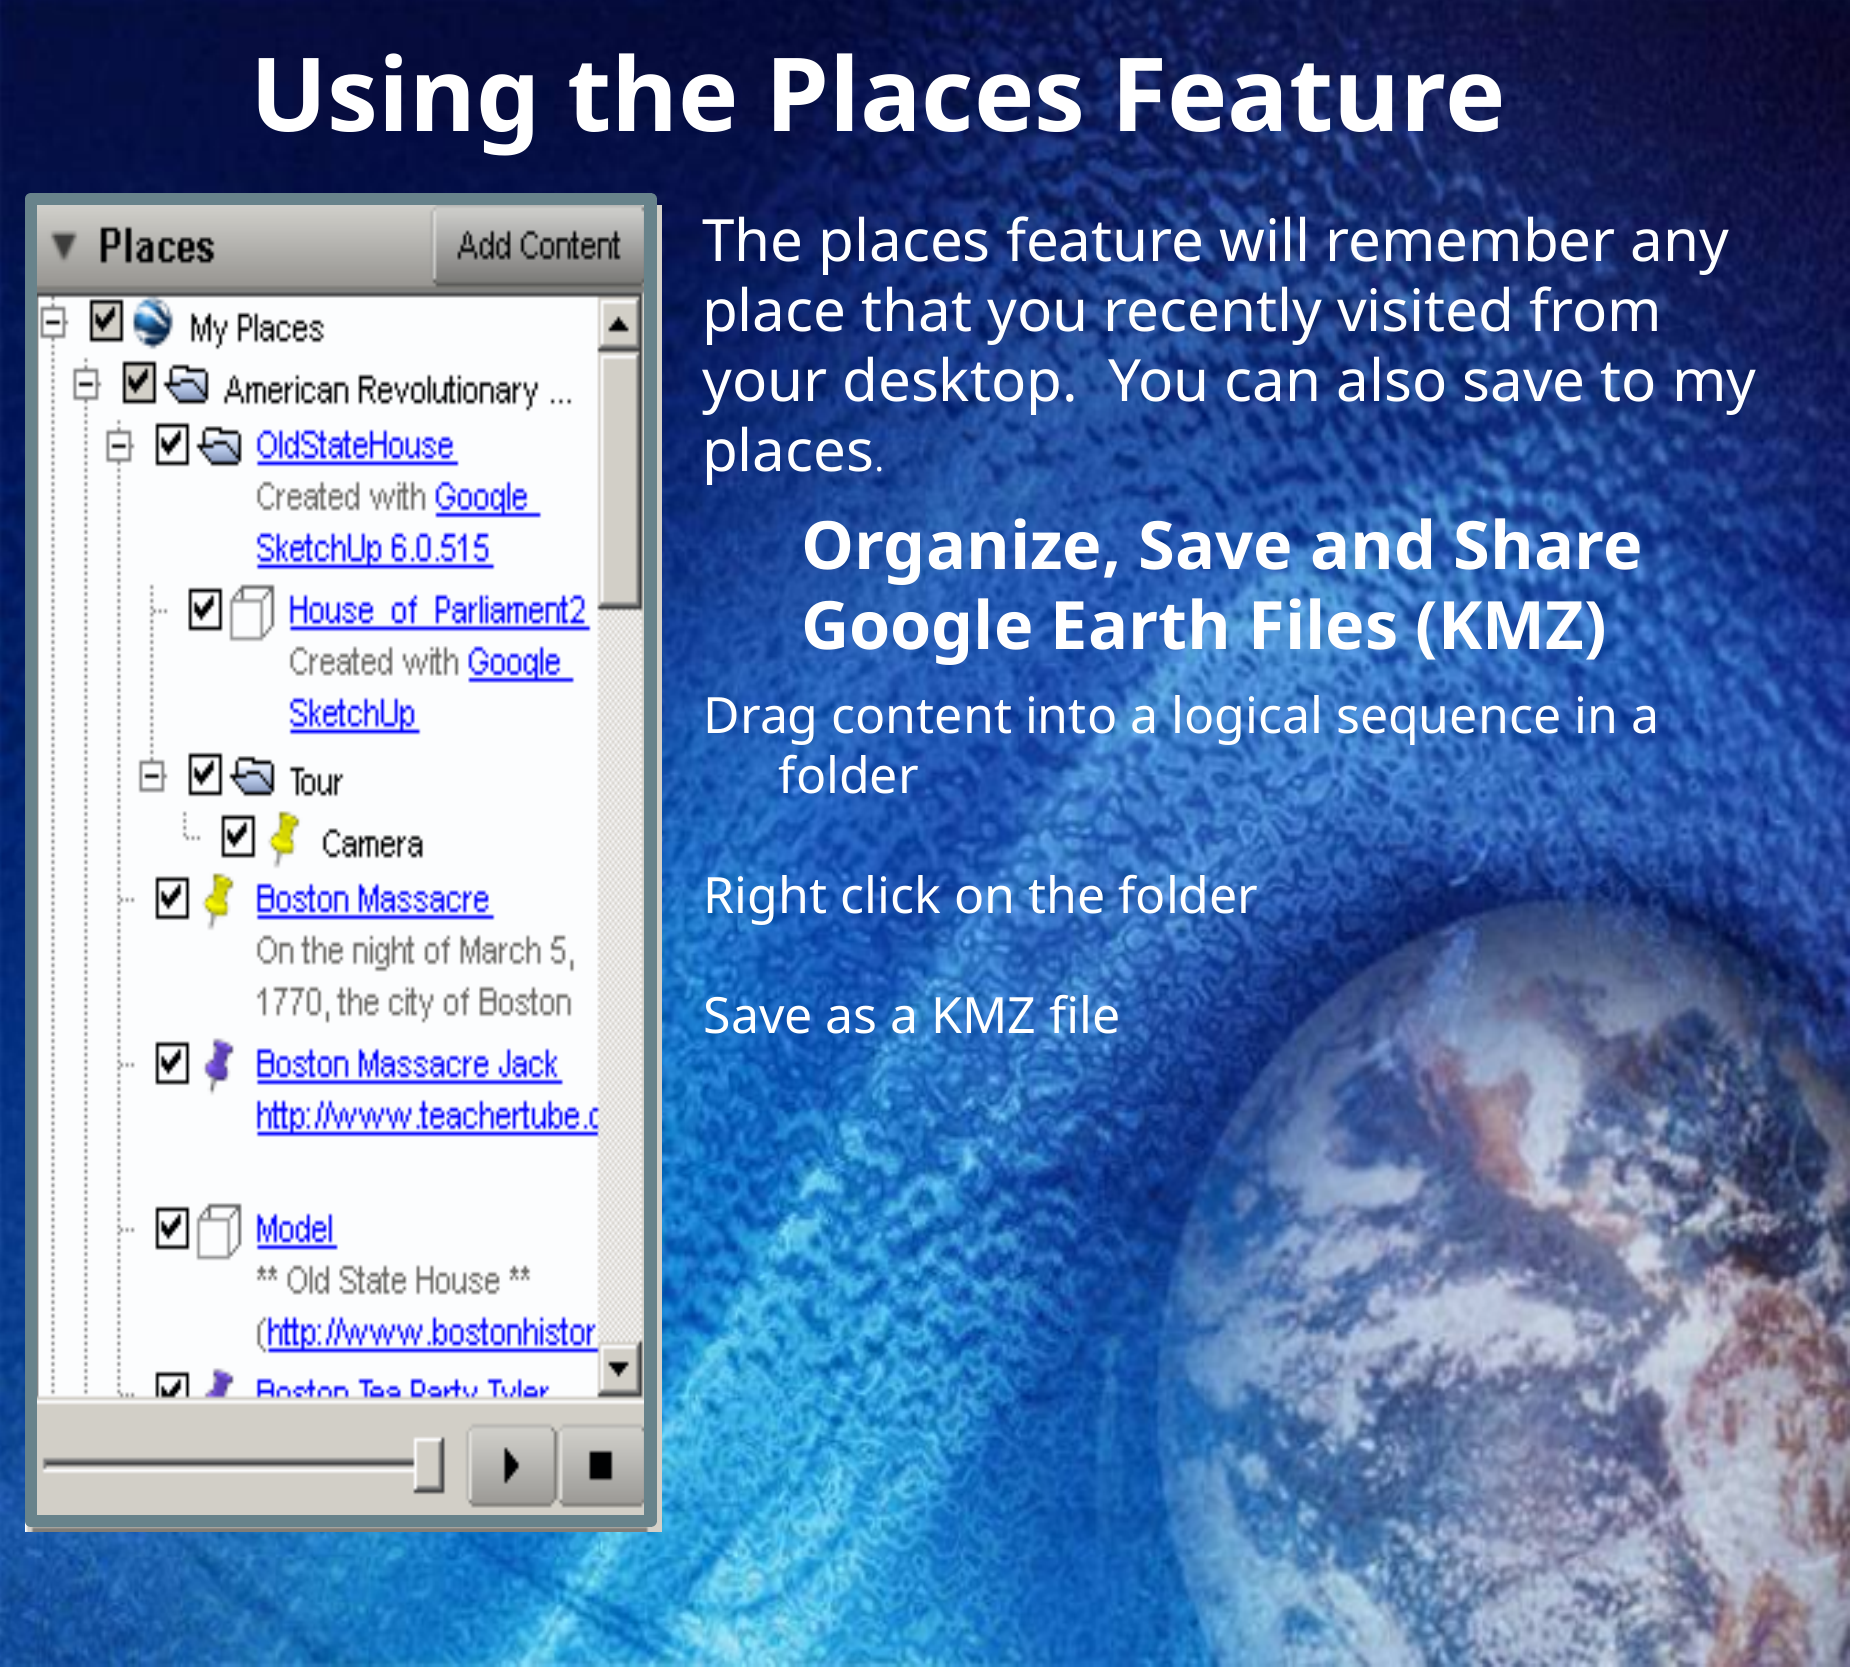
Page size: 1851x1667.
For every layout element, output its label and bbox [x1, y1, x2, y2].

text_box [25, 198, 662, 1532]
picture [0, 0, 1850, 1667]
